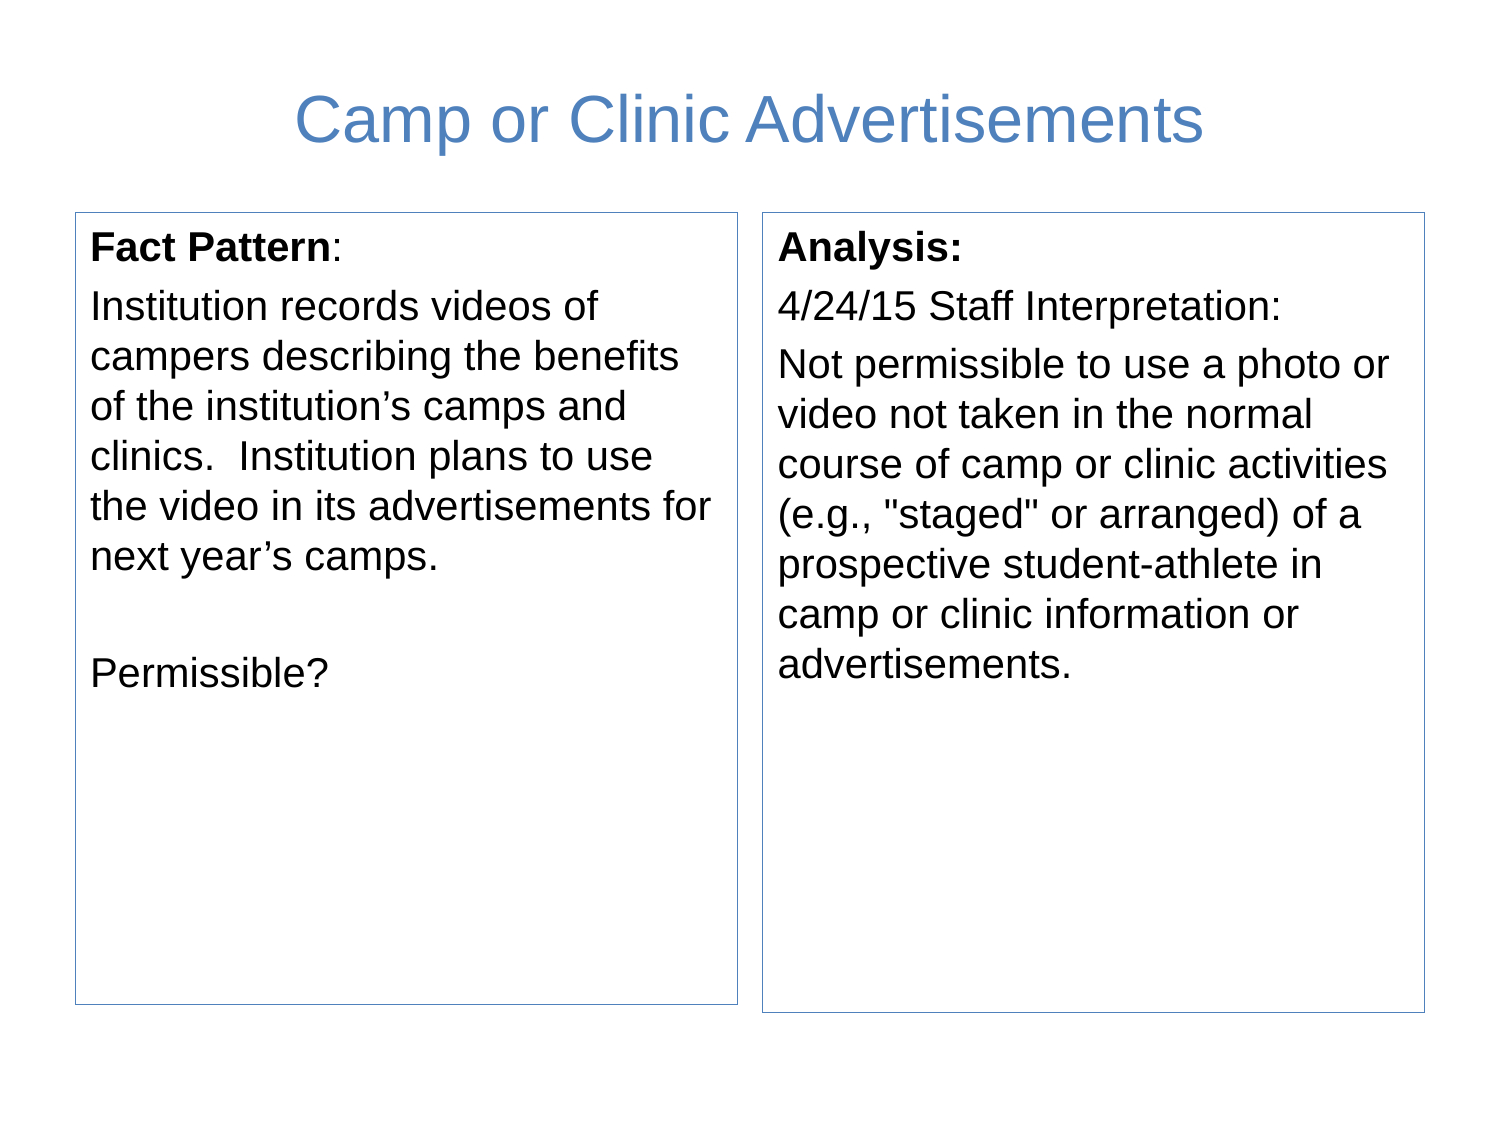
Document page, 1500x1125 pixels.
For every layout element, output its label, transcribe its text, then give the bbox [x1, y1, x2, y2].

list Fact Pattern: Institution records videos of campers describing the benefits of the institution’s camps and clinics. Institution plans to use the video in its advertisements for next year’s camps. Permissible? [75, 212, 738, 1005]
list Analysis: 4/24/15 Staff Interpretation: Not permissible to use a photo or video not taken in the normal course of camp or clinic activities (e.g., "staged" or arranged) of a prospective student-athlete in camp or clinic information or advertisements. [762, 212, 1425, 1013]
title Camp or Clinic Advertisements [75, 45, 1425, 188]
